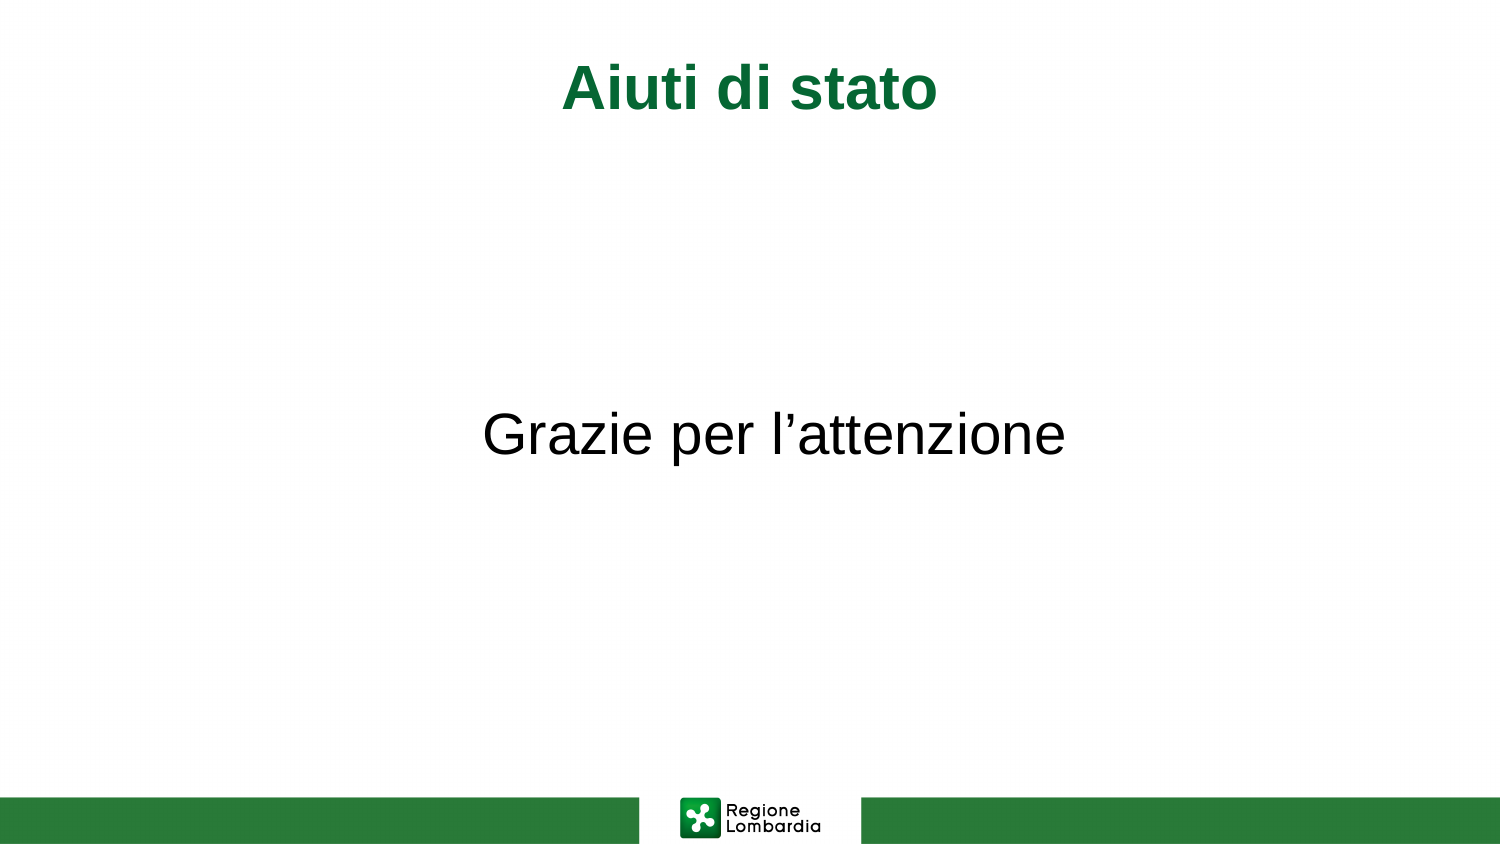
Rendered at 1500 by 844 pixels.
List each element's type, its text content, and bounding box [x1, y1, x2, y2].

text_box Grazie per l’attenzione [137, 174, 1413, 757]
title Aiuti di stato [112, 30, 1388, 139]
picture [0, 0, 1500, 844]
